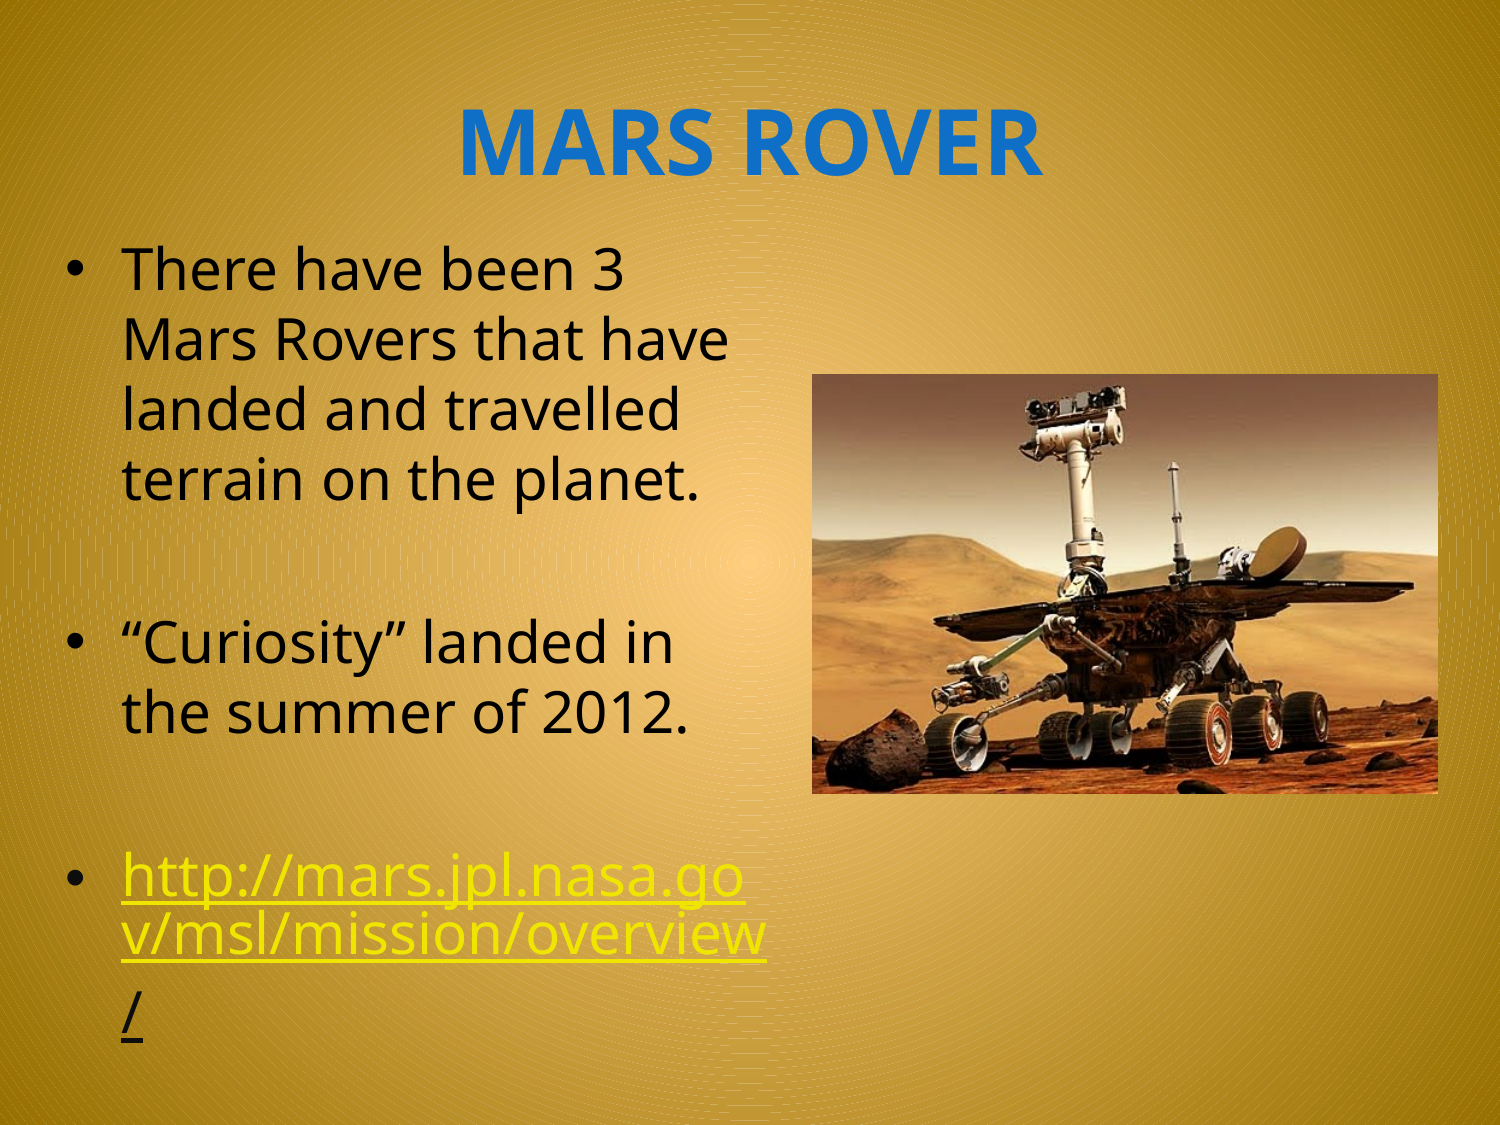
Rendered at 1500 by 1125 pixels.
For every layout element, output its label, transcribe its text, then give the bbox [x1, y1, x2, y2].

title MARS ROVER [75, 45, 1425, 233]
list There have been 3 Mars Rovers that have landed and travelled terrain on the planet. “Curiosity” landed in the summer of 2012. http://mars.jpl.nasa.gov/msl/mission/overview/ [50, 224, 788, 1075]
picture [812, 374, 1438, 794]
